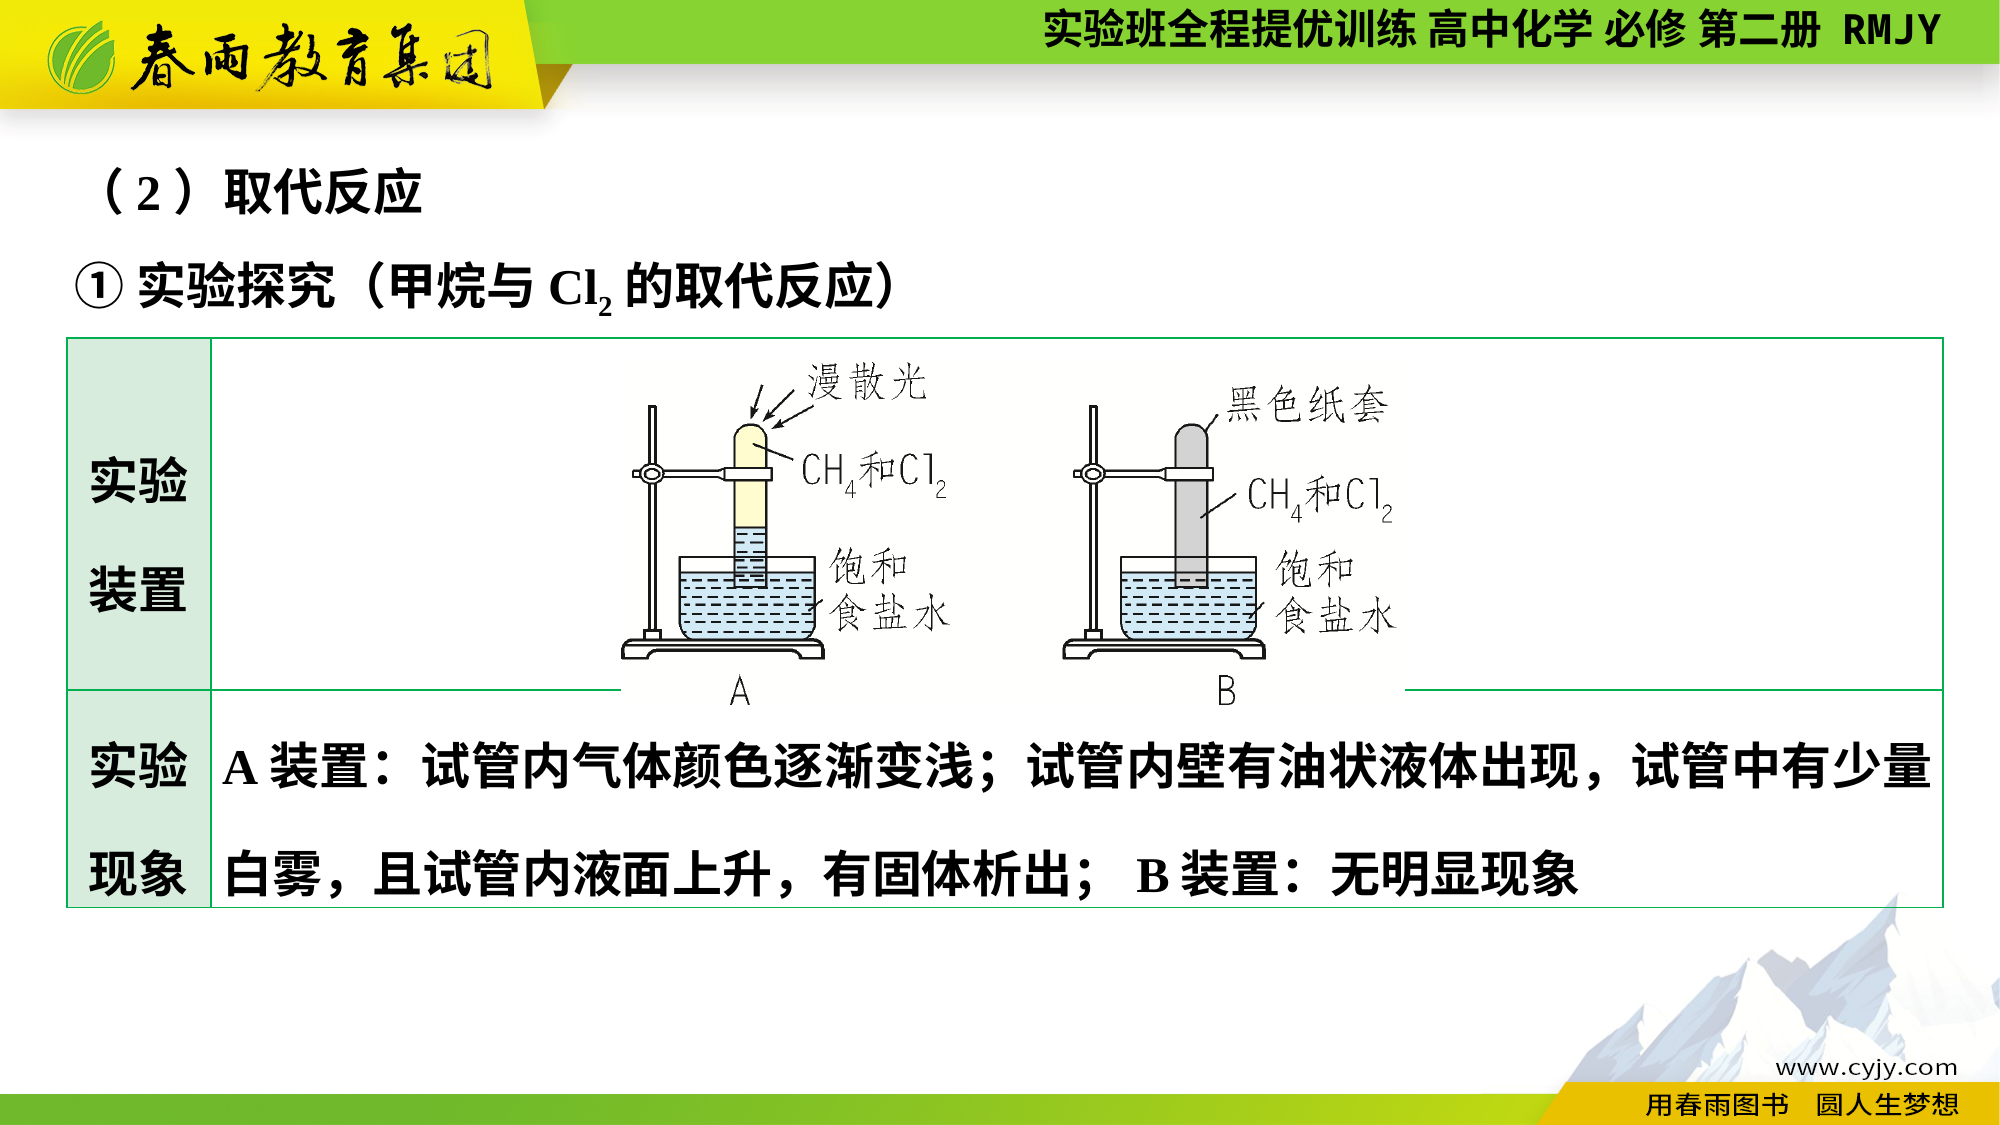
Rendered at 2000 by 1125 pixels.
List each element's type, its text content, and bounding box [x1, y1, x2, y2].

table_cell 实验 现象 [68, 691, 210, 907]
picture [0, 0, 2000, 1125]
table_header 实验 装置 [68, 339, 210, 689]
list （2）取代反应 ①实验探究（甲烷与Cl2的取代反应） [59, 122, 1944, 320]
table_header [212, 339, 1942, 689]
table_cell A装置：试管内气体颜色逐渐变浅；试管内壁有油状液体出现，试管中有少量白雾，且试管内液面上升，有固体析出；B装置：无明显现象 [212, 691, 1942, 907]
